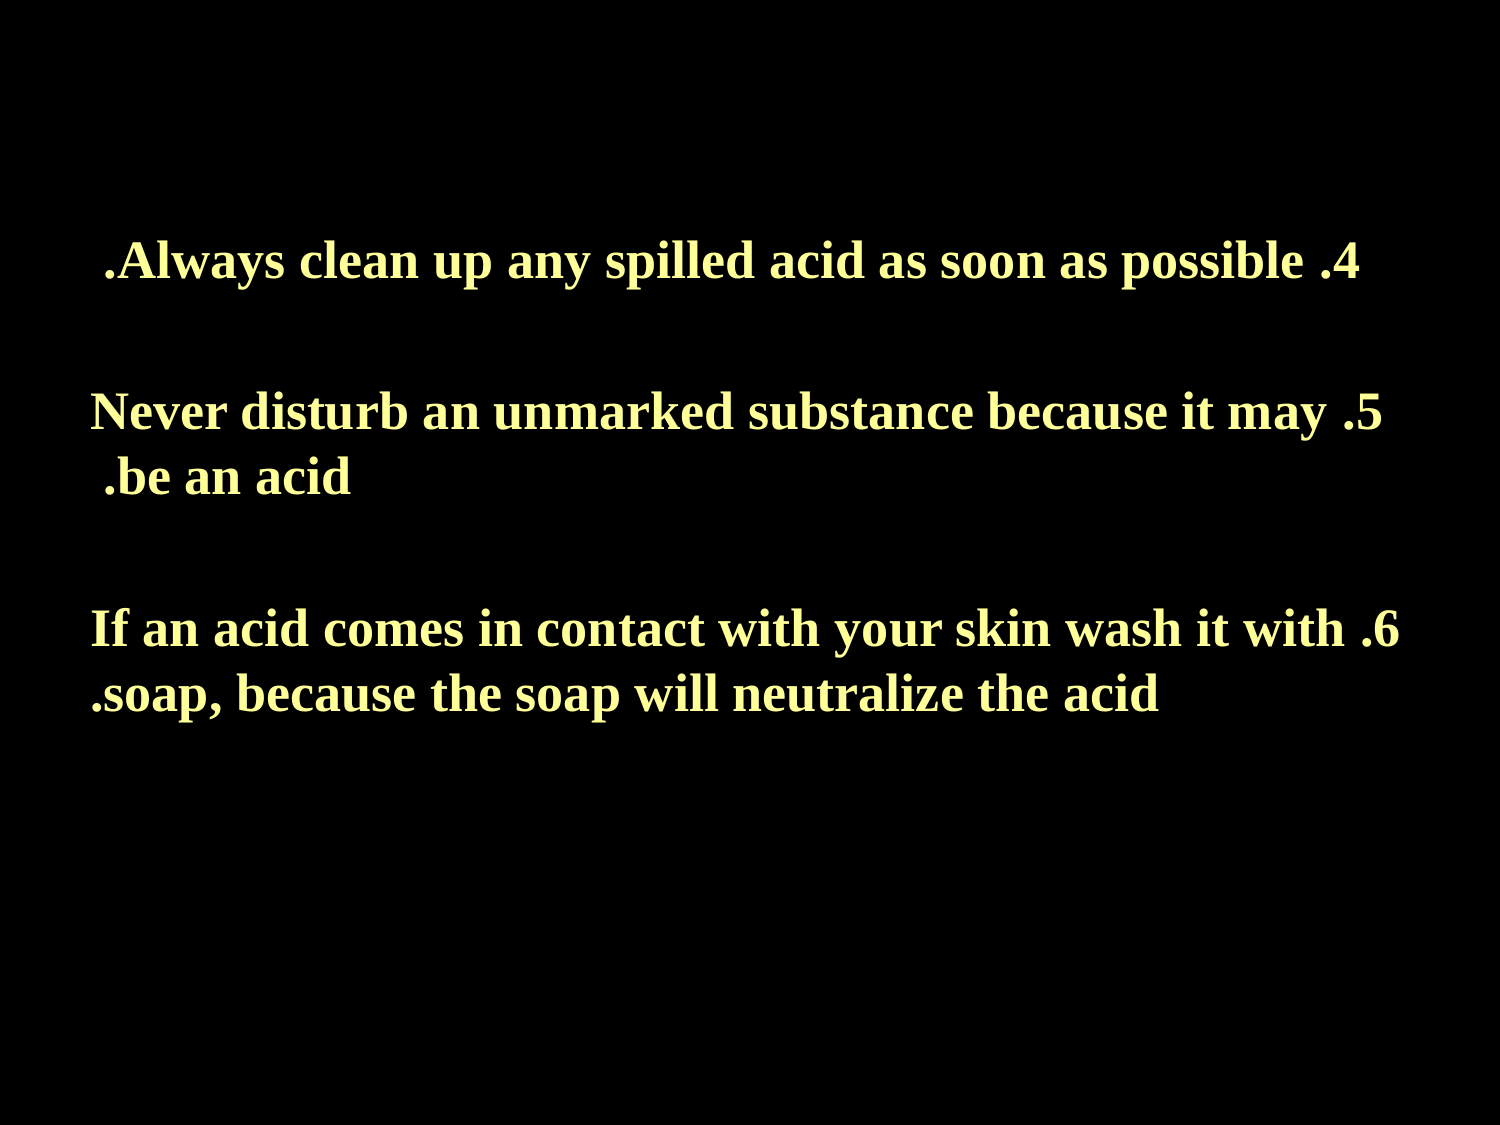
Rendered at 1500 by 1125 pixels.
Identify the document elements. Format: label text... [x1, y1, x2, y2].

list 4. Always clean up any spilled acid as soon as possible. 5. Never disturb an unmarked substance because it may be an acid. 6. If an acid comes in contact with your skin wash it with soap, because the soap will neutralize the acid. [75, 140, 1425, 1005]
